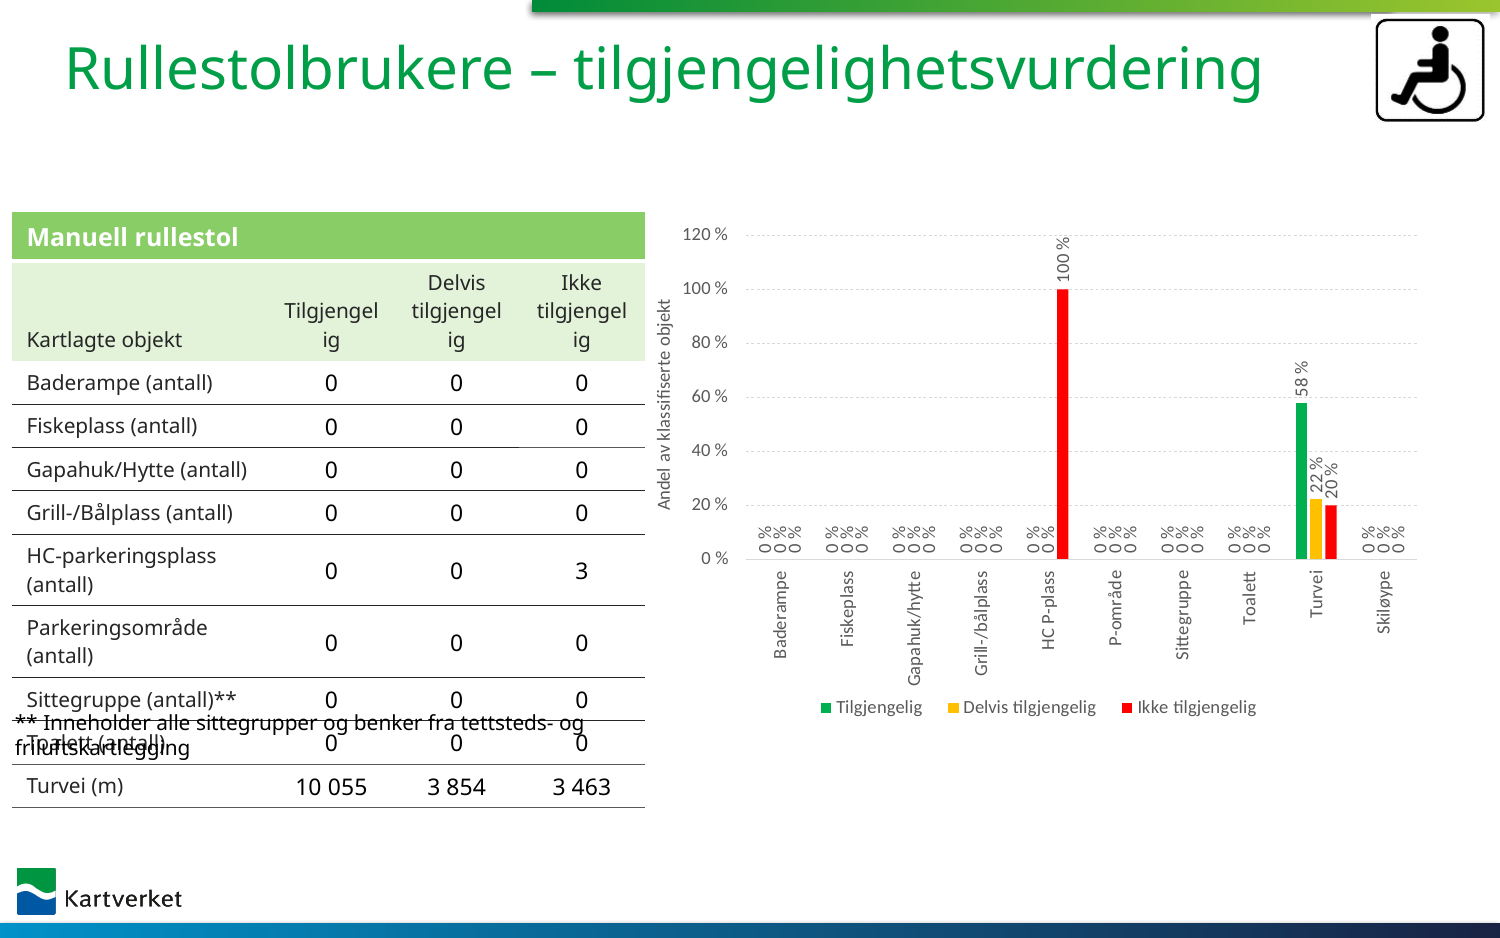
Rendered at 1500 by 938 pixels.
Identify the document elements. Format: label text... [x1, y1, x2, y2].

table_cell Sittegruppe (antall)** [12, 678, 269, 702]
table_cell 10 055 [269, 768, 394, 807]
table_cell HC-parkeringsplass (antall) [12, 535, 269, 605]
table_cell 0 [269, 405, 394, 447]
picture [643, 218, 1427, 728]
table_cell 0 [394, 448, 519, 490]
table_cell 0 [519, 678, 638, 702]
table_cell 3 463 [519, 768, 645, 807]
table_cell Tilgjengelig [269, 263, 394, 361]
table_cell 0 [519, 405, 638, 447]
table_cell 0 [269, 448, 394, 490]
table_header Manuell rullestol [12, 212, 645, 259]
table_cell 0 [269, 535, 394, 605]
table_cell 0 [519, 606, 638, 677]
table_cell Gapahuk/Hytte (antall) [12, 448, 269, 490]
table_cell 3 854 [394, 768, 519, 807]
text_box Rullestolbrukere – tilgjengelighetsvurdering [49, 12, 1372, 109]
table_cell 0 [394, 535, 519, 605]
table_cell 0 [269, 678, 394, 702]
table_cell 3 [519, 535, 638, 605]
table_cell Turvei (m) [12, 768, 269, 807]
table_cell 0 [519, 361, 638, 404]
table_cell Baderampe (antall) [12, 361, 269, 404]
table_cell Delvis tilgjengelig [394, 263, 519, 361]
table_cell Parkeringsområde (antall) [12, 606, 269, 677]
table_cell 0 [269, 491, 394, 534]
text_box ** Inneholder alle sittegrupper og benker fra tettsteds- og friluftskartlegging [0, 702, 745, 768]
table_cell 0 [269, 361, 394, 404]
table_cell 0 [394, 606, 519, 677]
table_cell Kartlagte objekt [12, 263, 269, 361]
picture [1371, 13, 1491, 127]
table_cell 0 [394, 491, 519, 534]
table_cell 0 [394, 405, 519, 447]
table_cell 0 [394, 361, 519, 404]
table_cell 0 [519, 491, 638, 534]
table_cell Grill-/Bålplass (antall) [12, 491, 269, 534]
table_cell 0 [394, 678, 519, 702]
table_cell 0 [519, 448, 638, 490]
table_cell Ikke tilgjengelig [519, 263, 638, 361]
table_cell 0 [269, 606, 394, 677]
table_cell Fiskeplass (antall) [12, 405, 269, 447]
